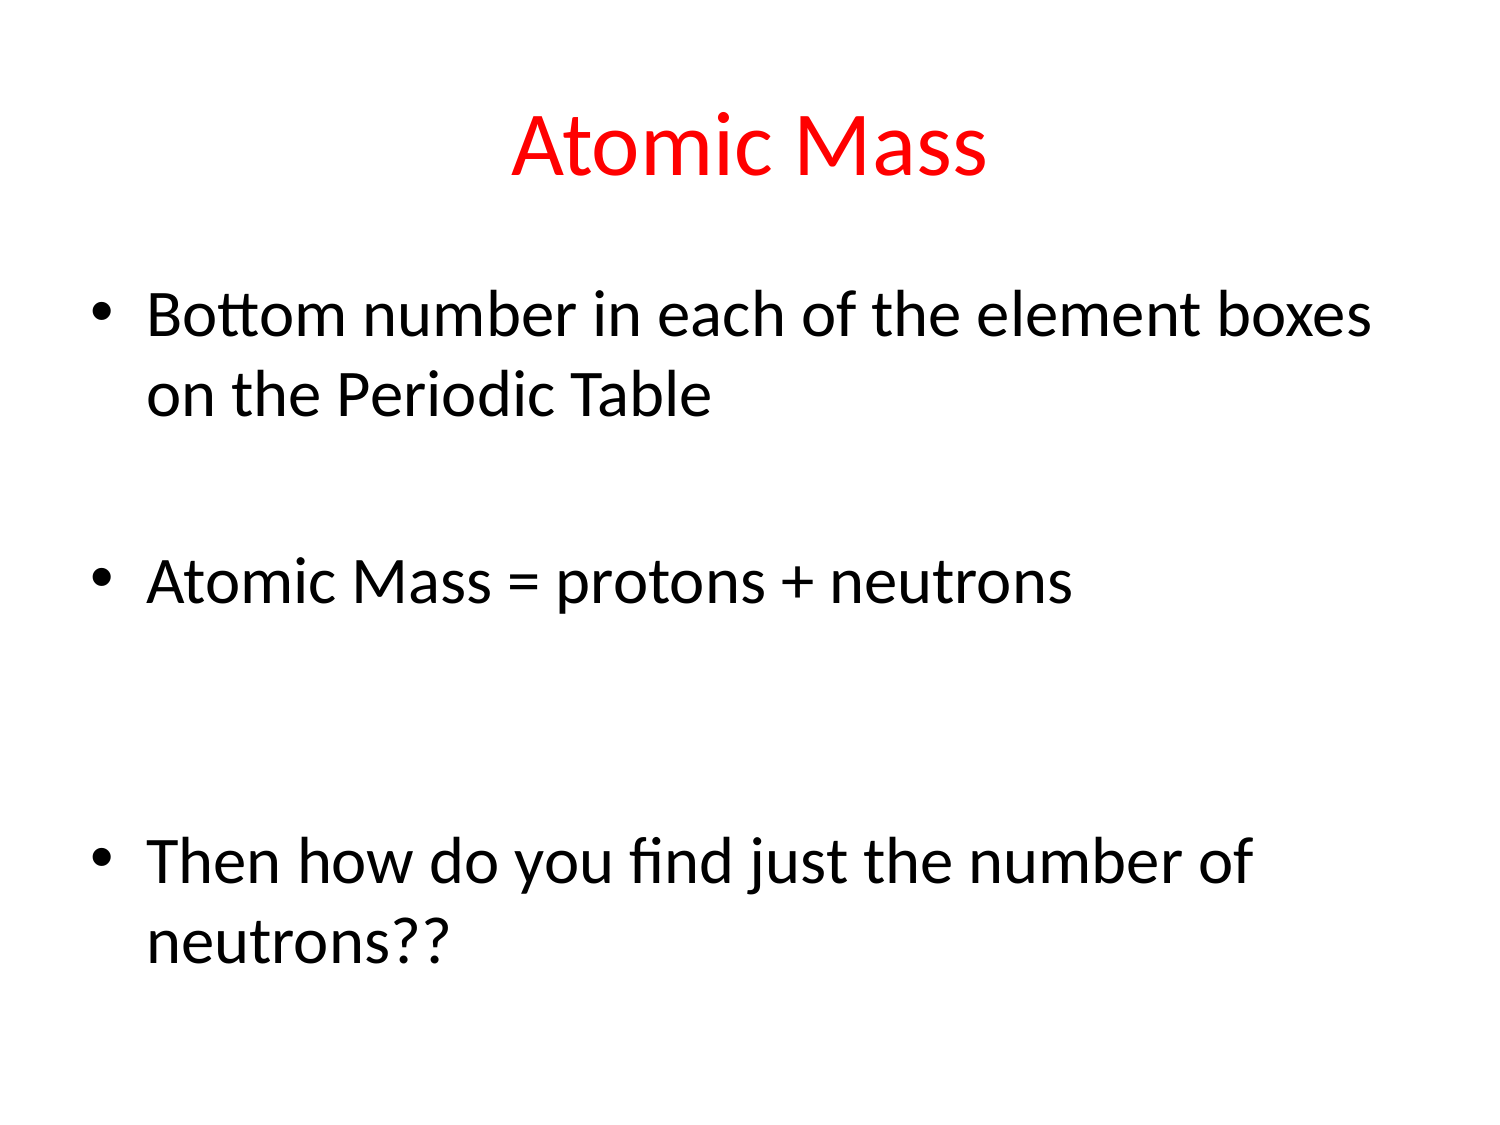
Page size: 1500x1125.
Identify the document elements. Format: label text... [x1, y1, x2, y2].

list Bottom number in each of the element boxes on the Periodic Table Atomic Mass = protons + neutrons Then how do you find just the number of neutrons?? [75, 262, 1425, 1005]
title Atomic Mass [75, 45, 1425, 233]
